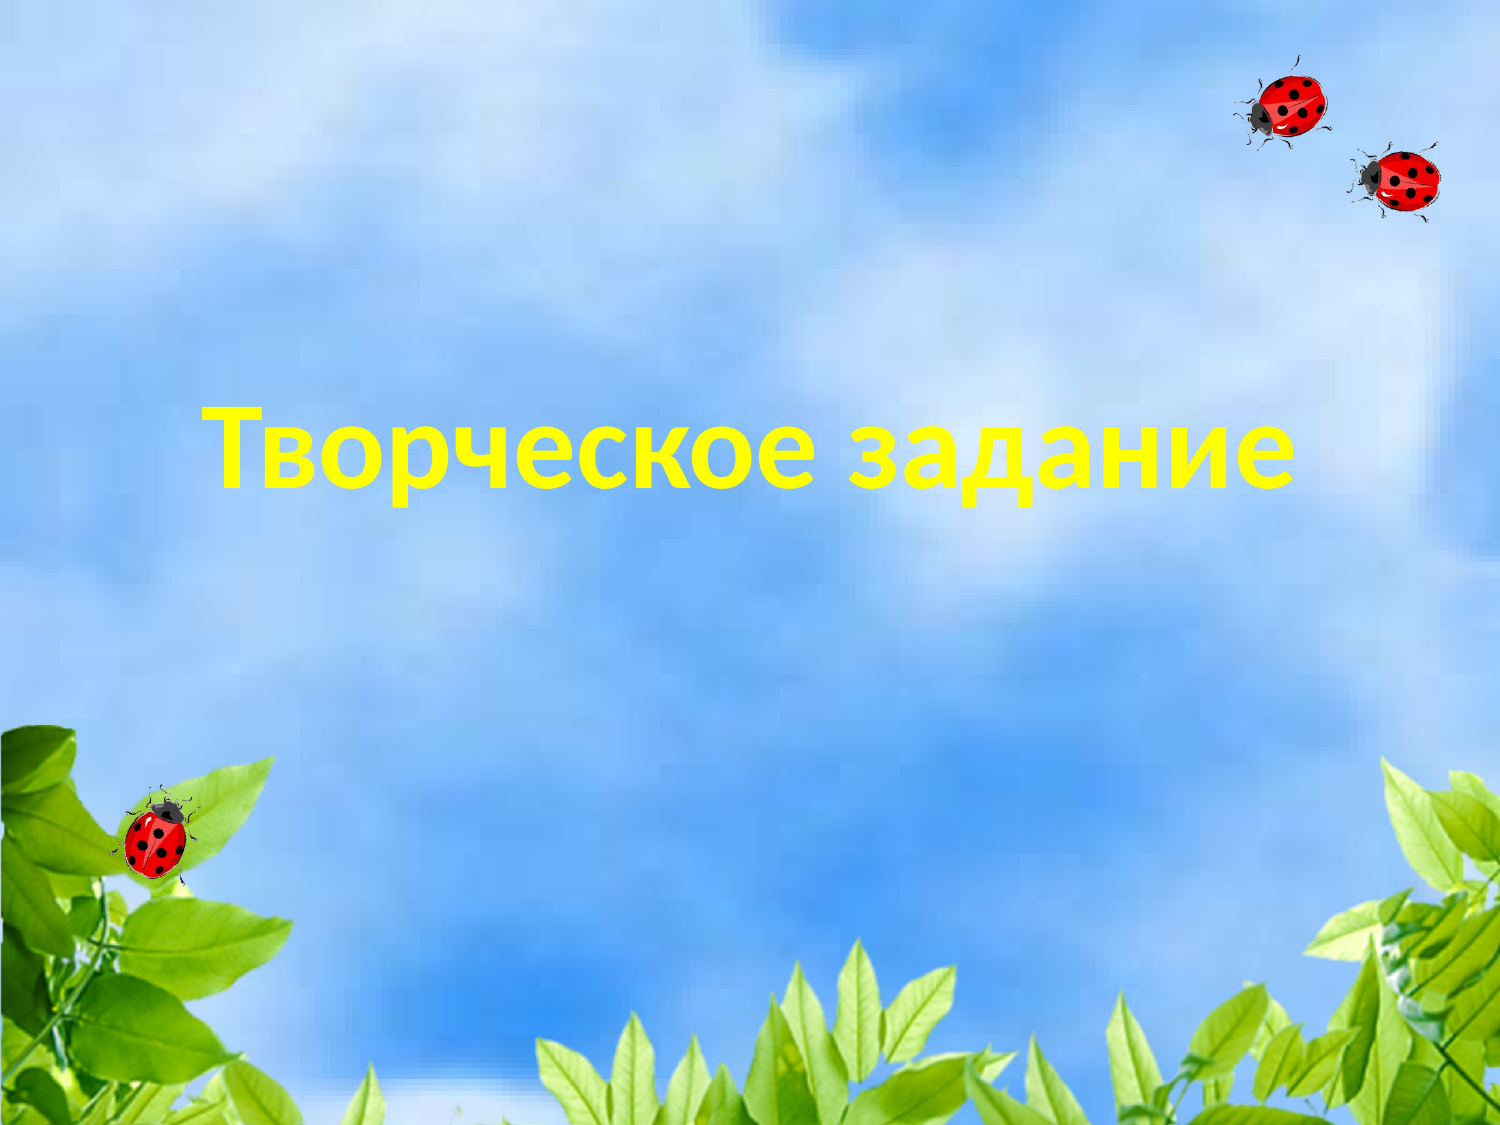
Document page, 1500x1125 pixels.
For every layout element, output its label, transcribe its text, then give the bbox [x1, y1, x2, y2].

title Творческое задание [75, 45, 1425, 752]
picture [0, 0, 1500, 1125]
